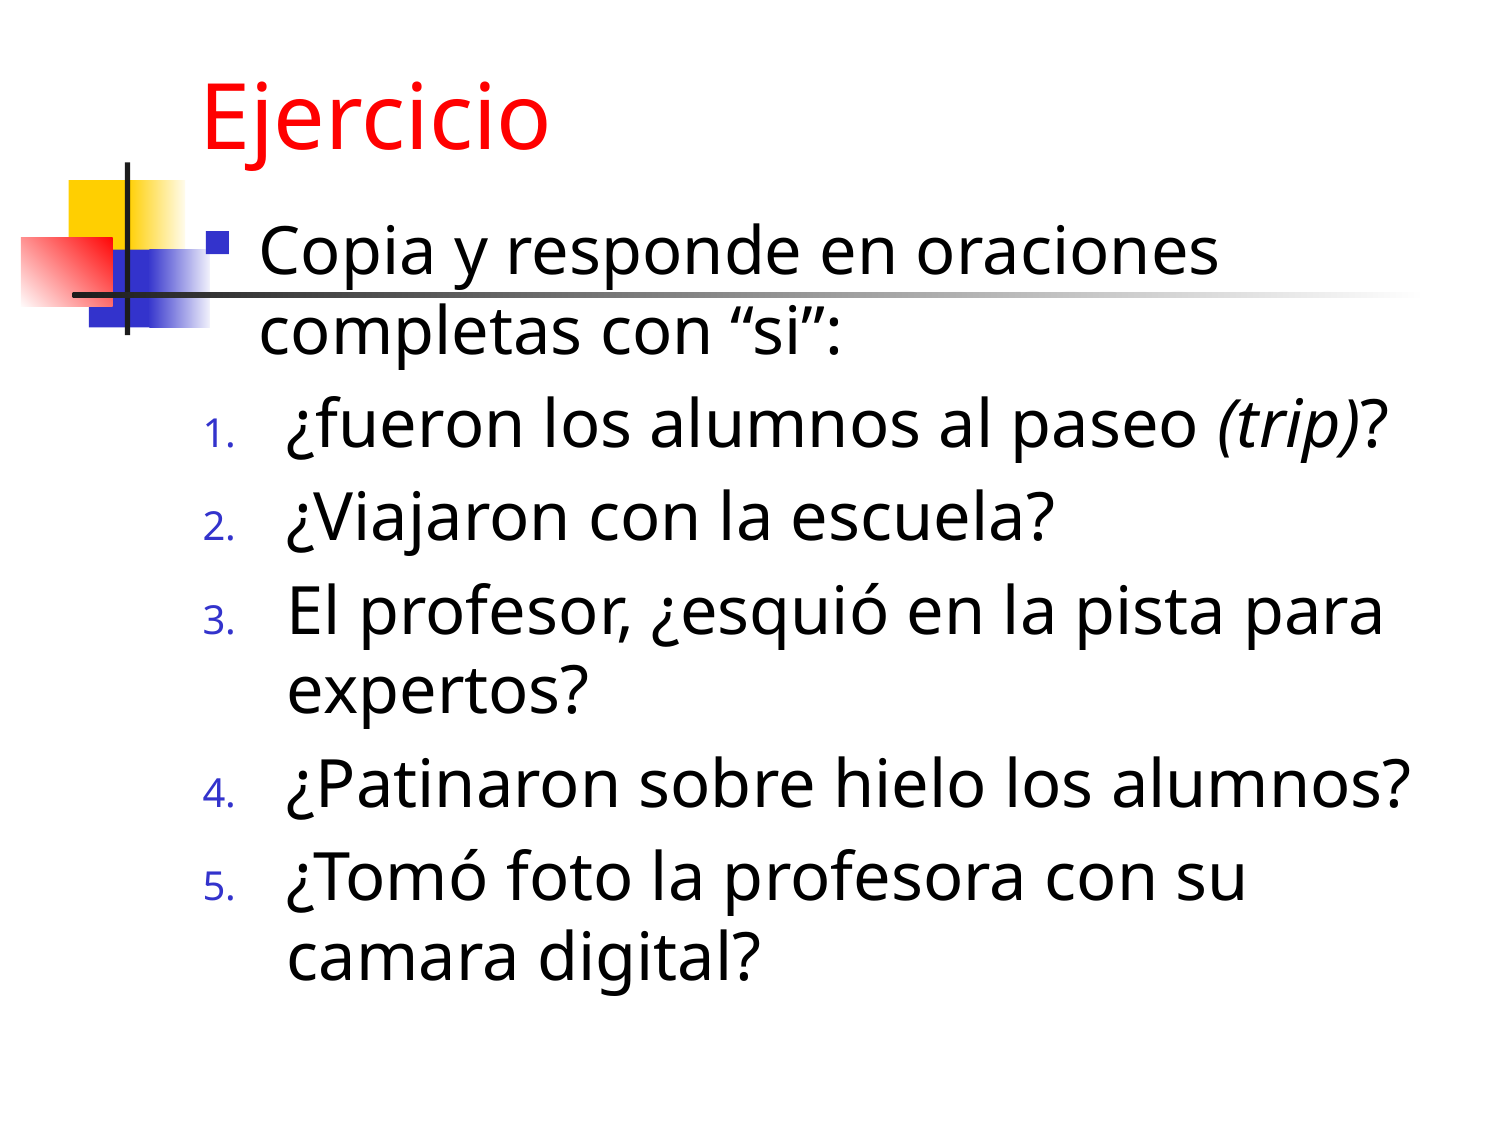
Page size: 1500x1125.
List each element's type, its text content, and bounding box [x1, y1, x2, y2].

title Ejercicio [184, 37, 1463, 175]
list Copia y responde en oraciones completas con “si”: ¿fueron los alumnos al paseo (trip)? ¿Viajaron con la escuela? El profesor, ¿esquió en la pista para expertos? ¿Patinaron sobre hielo los alumnos? ¿Tomó foto la profesora con su camara digital? [187, 200, 1463, 875]
